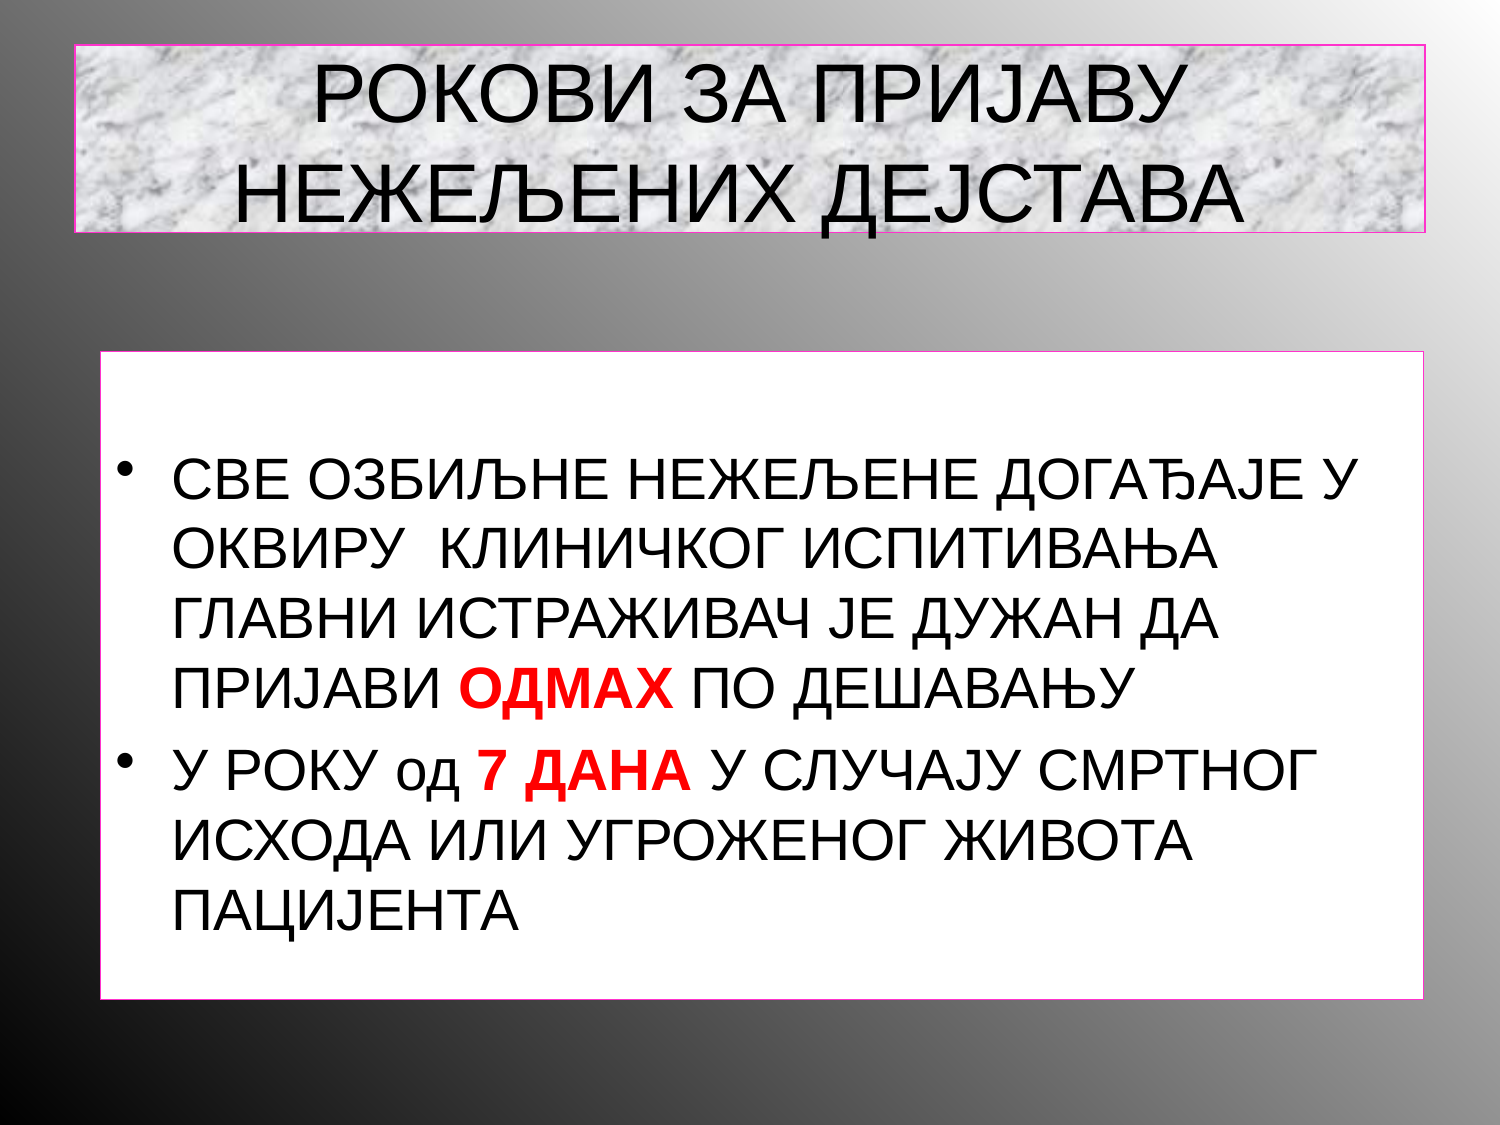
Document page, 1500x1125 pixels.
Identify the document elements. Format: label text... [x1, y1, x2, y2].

title РОКОВИ ЗА ПРИЈАВУ НЕЖЕЉЕНИХ ДЕЈСТАВА [74, 44, 1426, 233]
list СВЕ ОЗБИЉНЕ НЕЖЕЉЕНЕ ДОГАЂАЈЕ У ОКВИРУ КЛИНИЧКОГ ИСПИТИВАЊА ГЛАВНИ ИСТРАЖИВАЧ ЈЕ ДУЖАН ДА ПРИЈАВИ ОДМАХ ПО ДЕШАВАЊУ У РОКУ од 7 ДАНА У СЛУЧАЈУ СМРТНОГ ИСХОДА ИЛИ УГРОЖЕНОГ ЖИВОТА ПАЦИЈЕНТА [100, 351, 1424, 1000]
